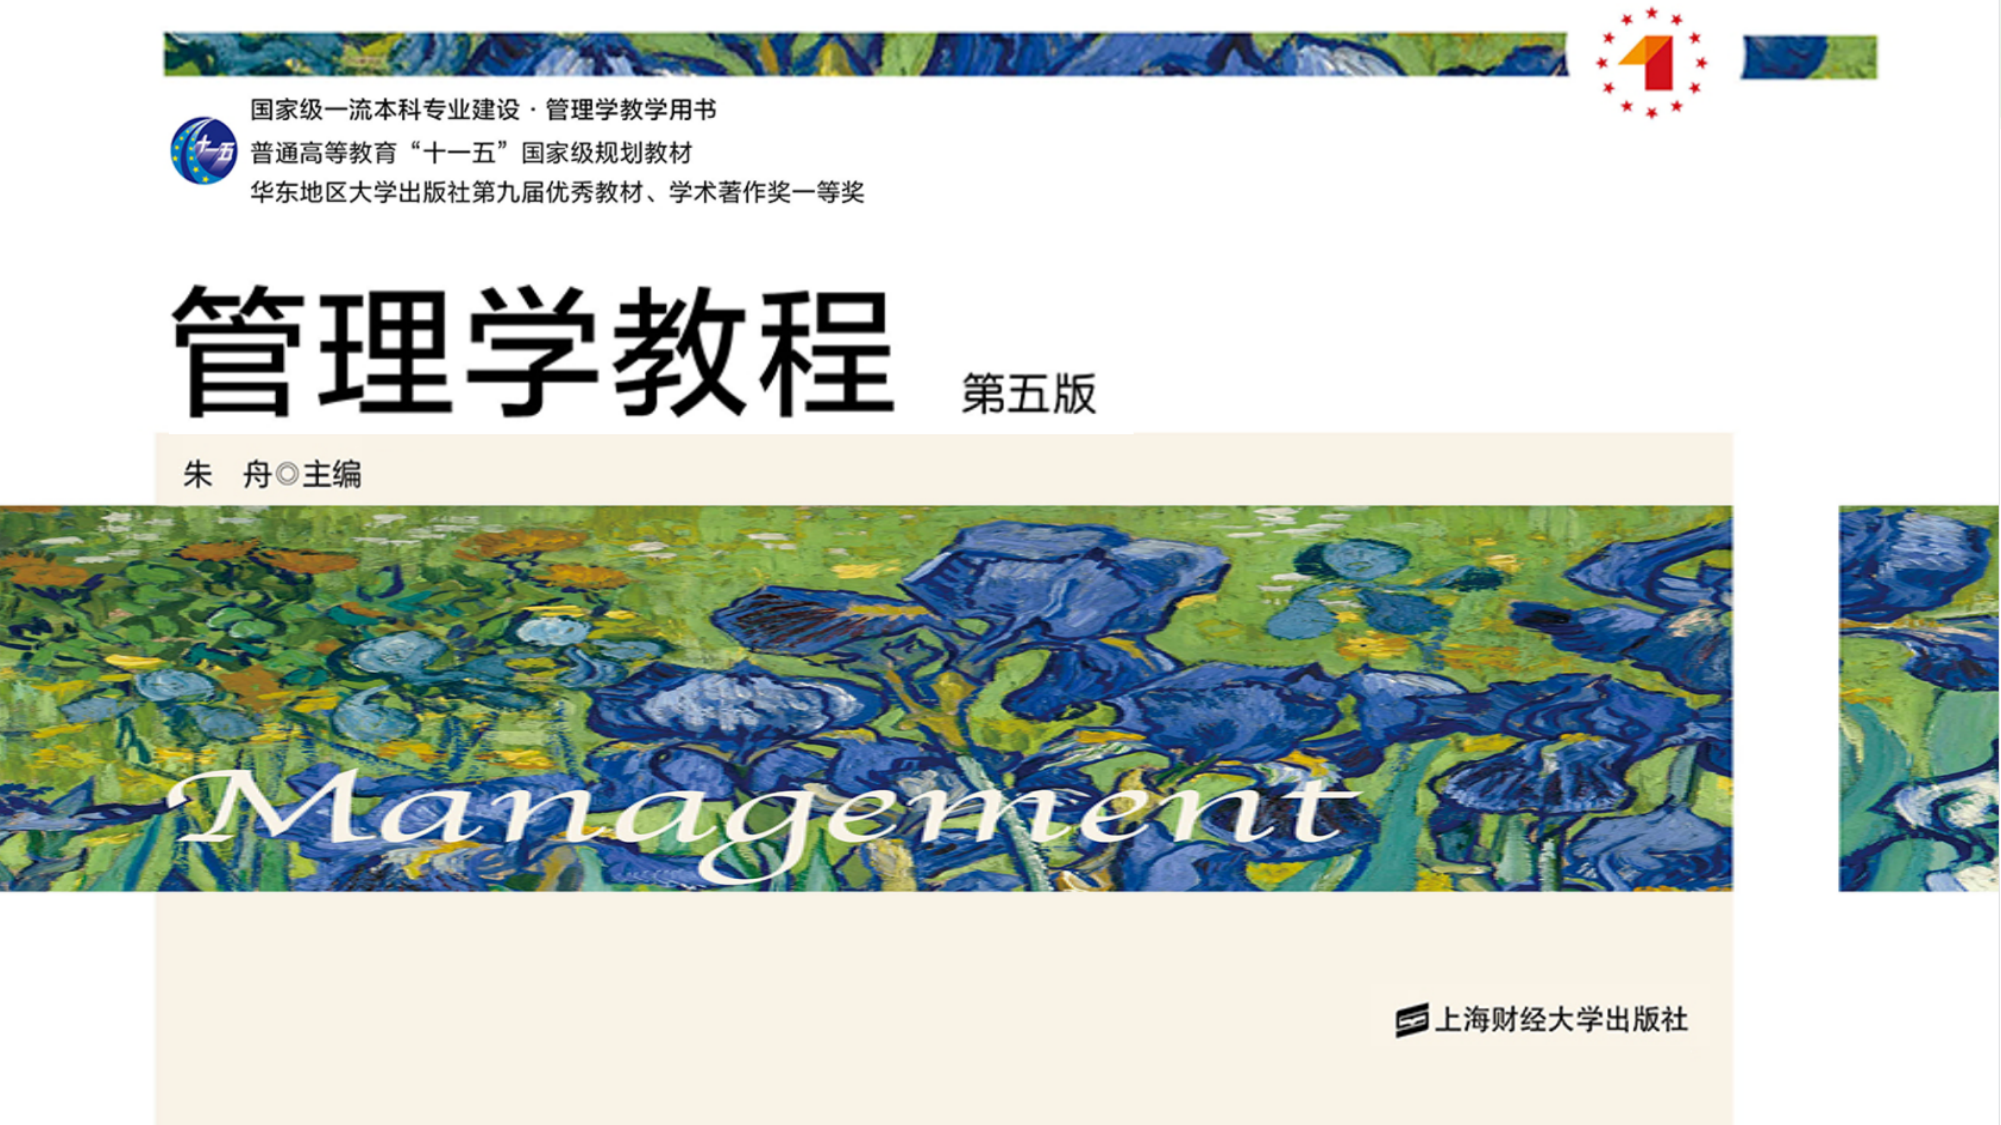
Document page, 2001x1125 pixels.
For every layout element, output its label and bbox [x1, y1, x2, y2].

list [0, 0, 2000, 1125]
